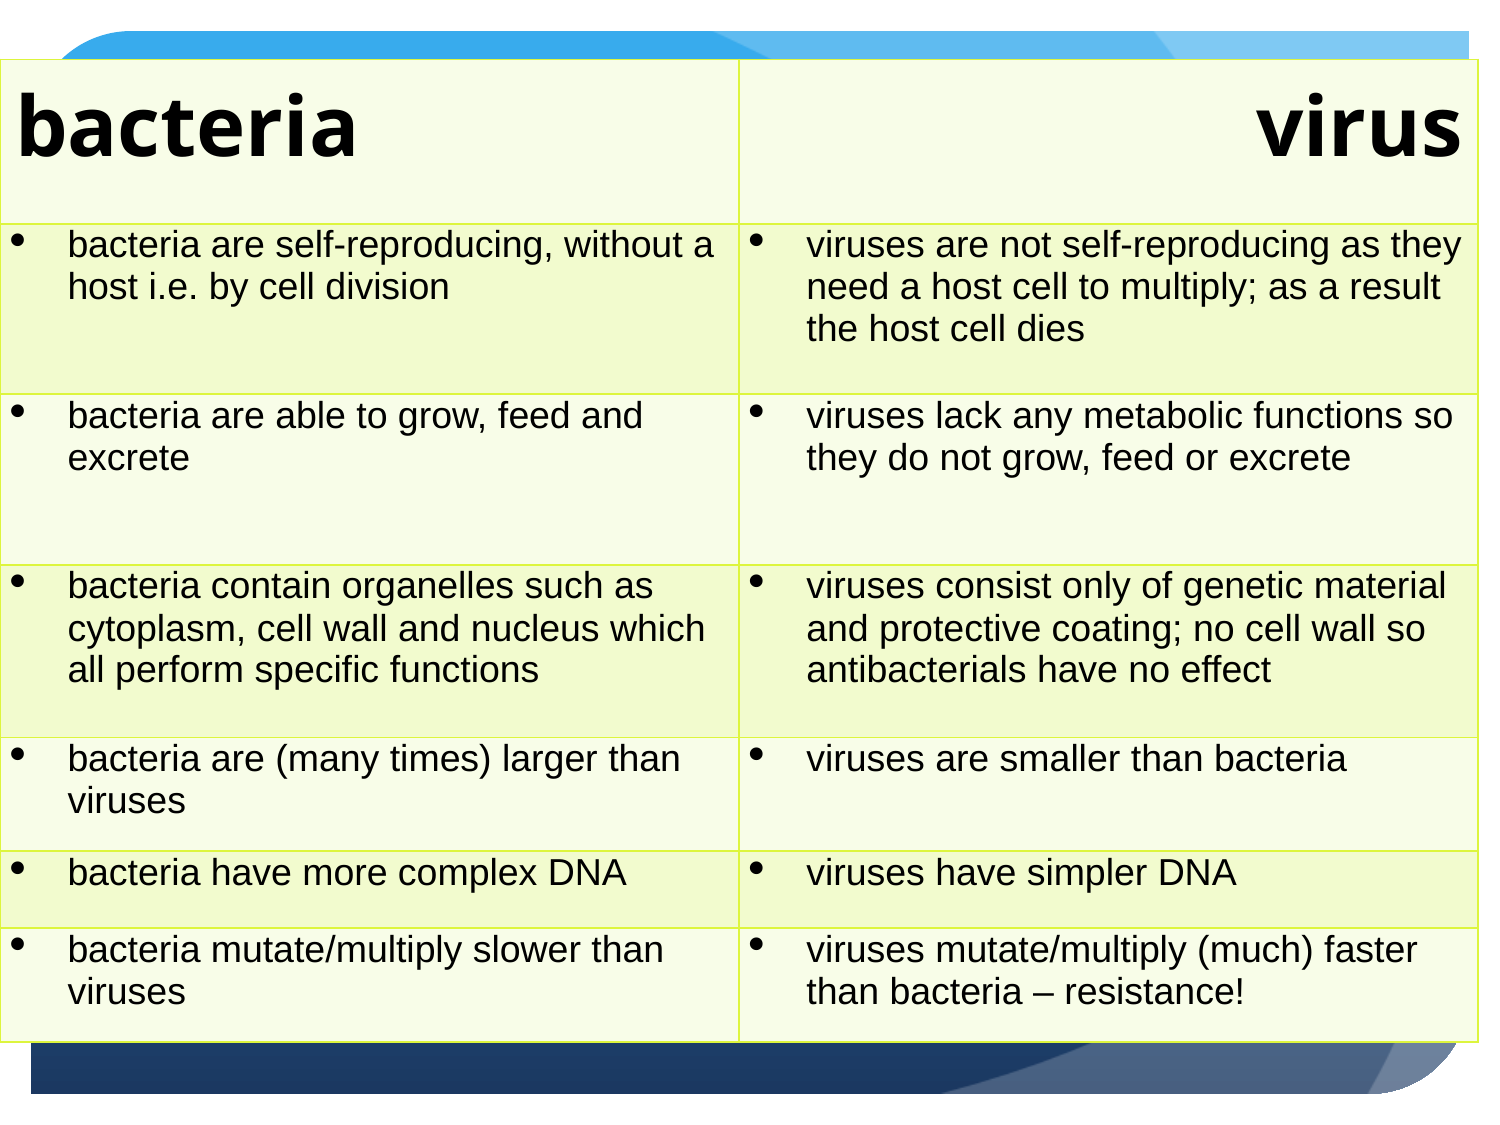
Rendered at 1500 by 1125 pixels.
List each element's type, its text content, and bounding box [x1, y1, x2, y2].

table_cell bacteria are (many times) larger than viruses [1, 738, 738, 850]
table_cell bacteria have more complex DNA [1, 852, 738, 927]
picture [24, 30, 1473, 59]
table_header virus [740, 60, 1477, 223]
table_header bacteria [1, 60, 738, 223]
table_cell bacteria are able to grow, feed and excrete [1, 395, 738, 564]
table_cell viruses mutate/multiply (much) faster than bacteria – resistance! [740, 929, 1477, 1041]
table_cell viruses are smaller than bacteria [740, 738, 1477, 850]
table_cell viruses consist only of genetic material and protective coating; no cell wall so antibacterials have no effect [740, 566, 1477, 737]
table_cell bacteria are self-reproducing, without a host i.e. by cell division [1, 225, 738, 393]
table_cell viruses lack any metabolic functions so they do not grow, feed or excrete [740, 395, 1477, 564]
picture [24, 1043, 1473, 1094]
table_cell bacteria mutate/multiply slower than viruses [1, 929, 738, 1041]
table_cell bacteria contain organelles such as cytoplasm, cell wall and nucleus which all perform specific functions [1, 566, 738, 737]
table_cell viruses have simpler DNA [740, 852, 1477, 927]
table_cell viruses are not self-reproducing as they need a host cell to multiply; as a result the host cell dies [740, 225, 1477, 393]
